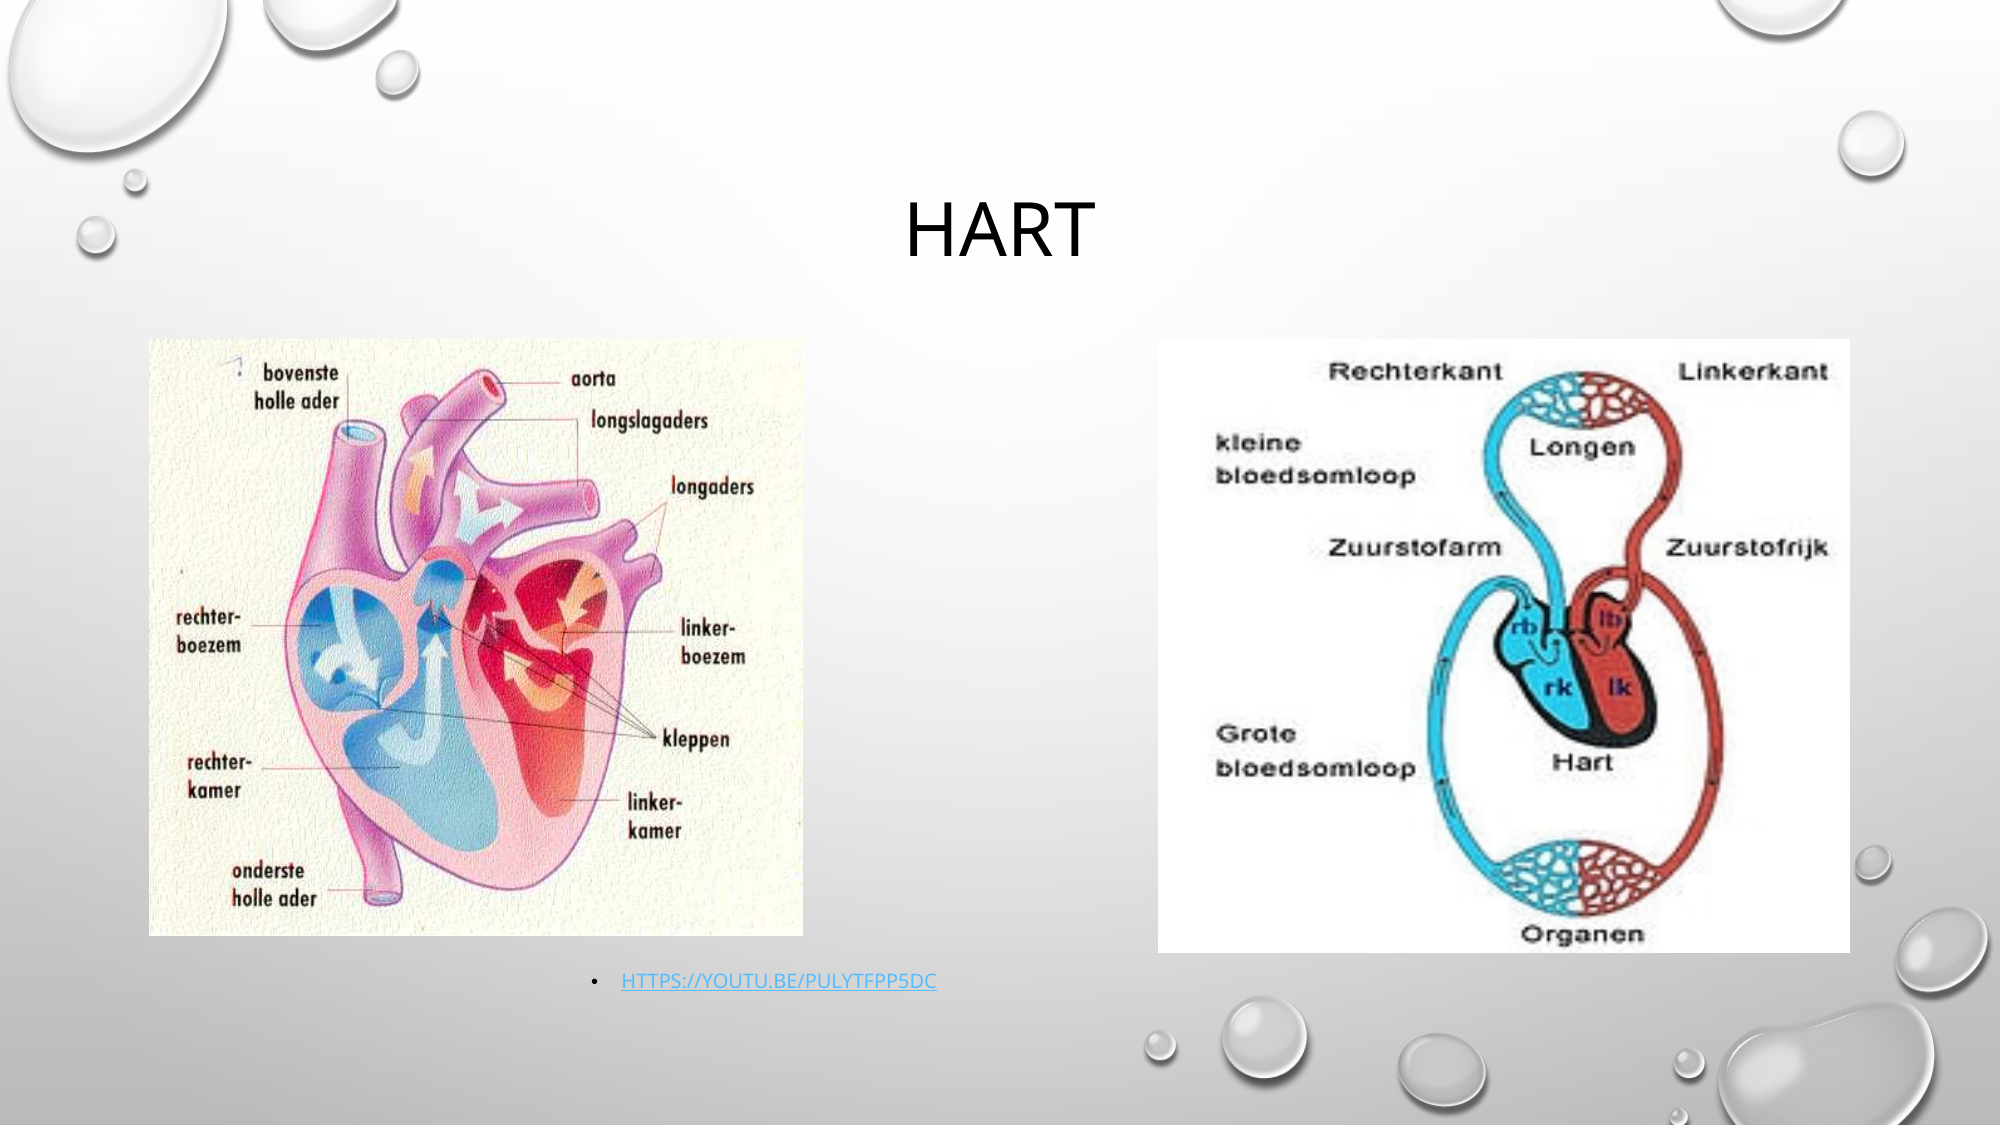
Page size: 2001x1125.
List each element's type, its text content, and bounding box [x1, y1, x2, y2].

title hart [149, 101, 1851, 364]
picture [0, 0, 2000, 1125]
list https://youtu.be/pULytfpp5Dc [149, 388, 1850, 1011]
